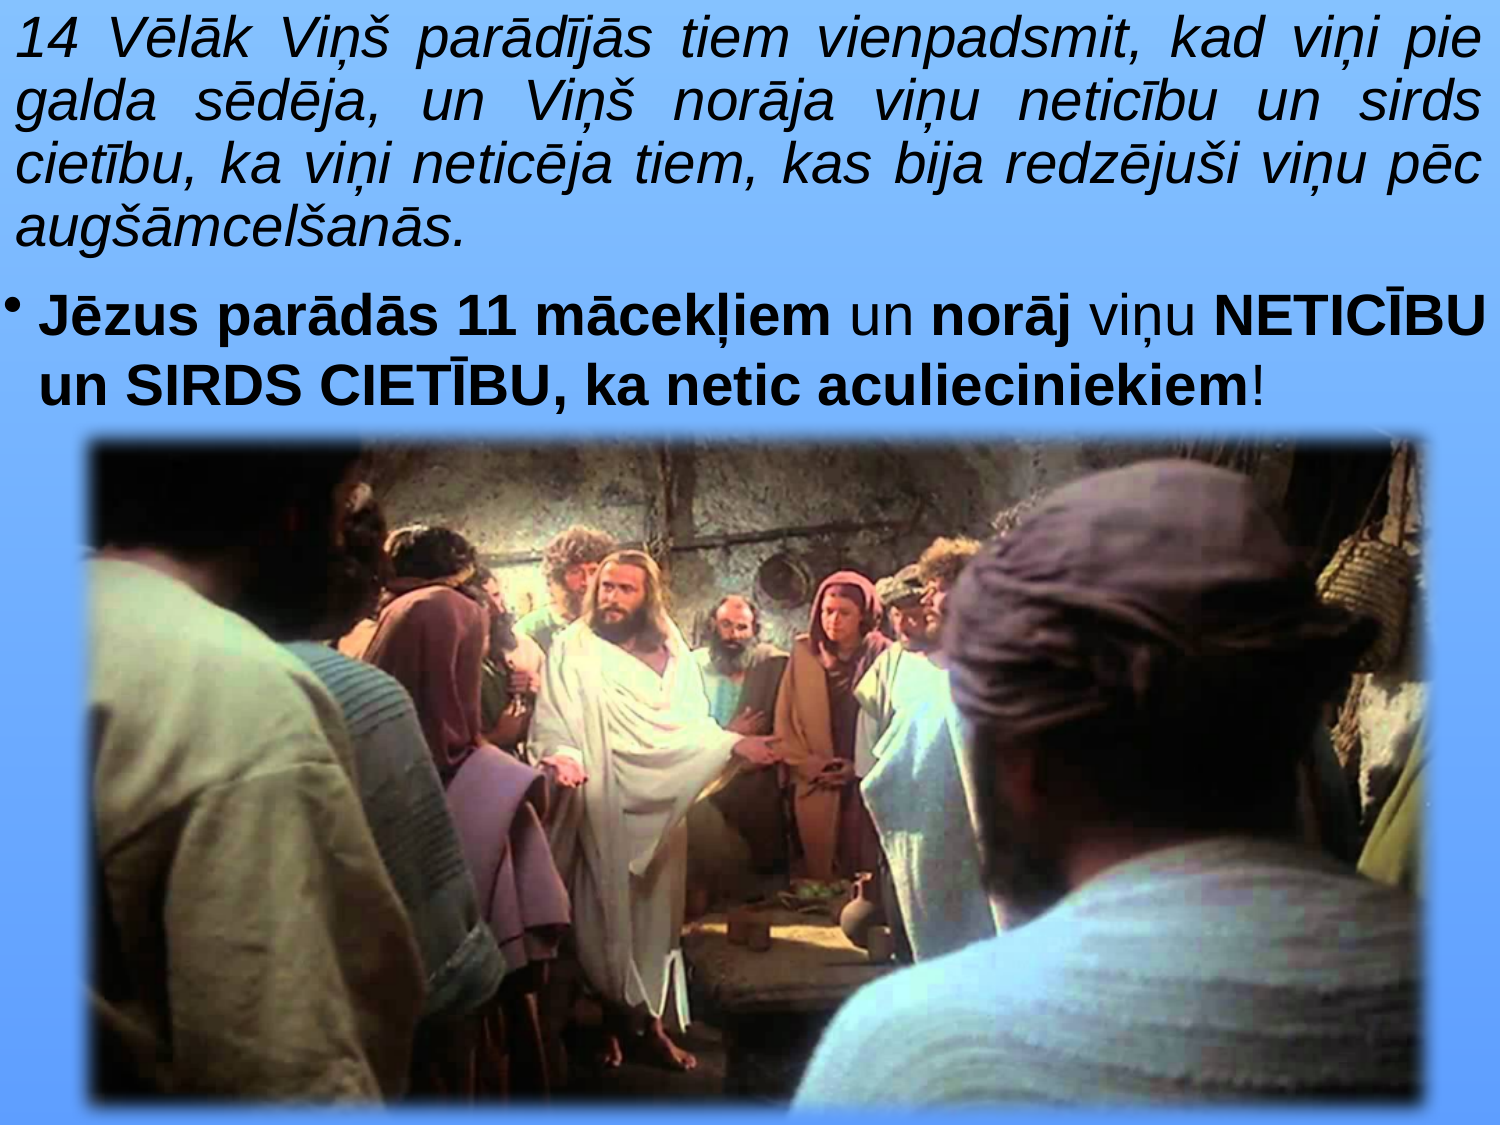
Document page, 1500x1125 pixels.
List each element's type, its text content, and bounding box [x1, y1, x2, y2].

text_box Jēzus parādās 11 mācekļiem un norāj viņu NETICĪBU un SIRDS CIETĪBU, ka netic aculieciniekiem! [0, 269, 1500, 425]
list 14 Vēlāk Viņš parādījās tiem vienpadsmit, kad viņi pie galda sēdēja, un Viņš norāja viņu neticību un sirds cietību, ka viņi neticēja tiem, kas bija redzējuši viņu pēc augšāmcelšanās. [0, 0, 1500, 178]
picture [70, 421, 1442, 1125]
